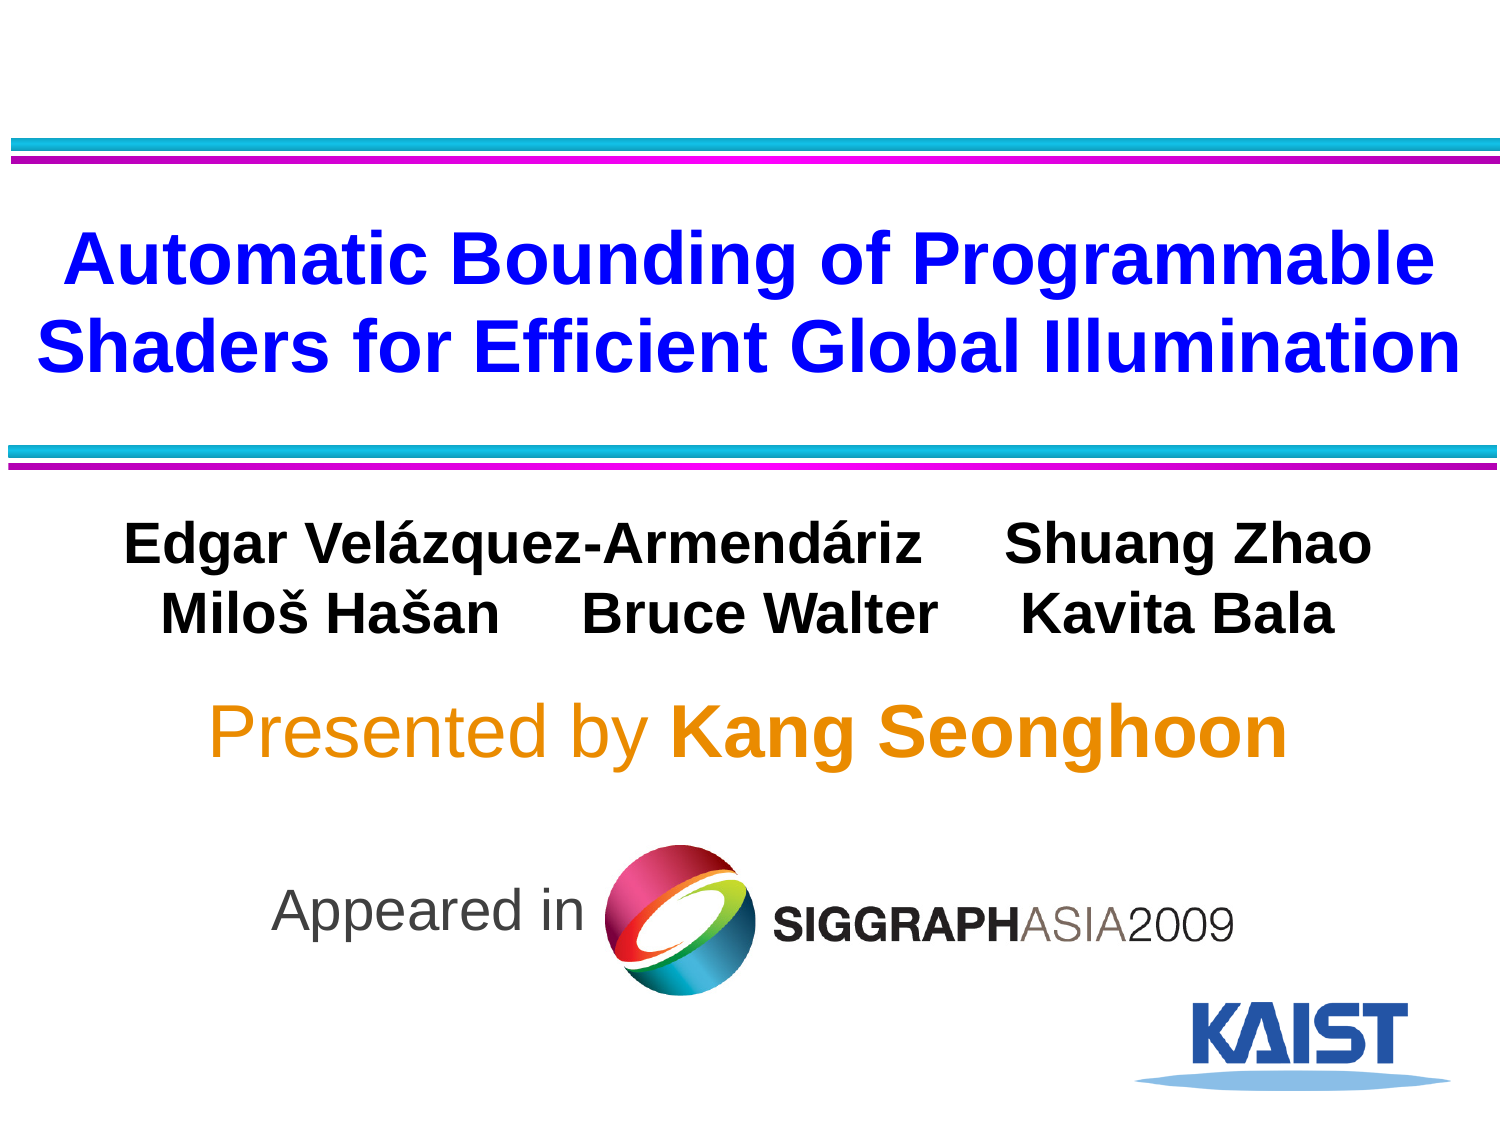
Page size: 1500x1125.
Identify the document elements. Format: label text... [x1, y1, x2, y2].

text_box Automatic Bounding of Programmable Shaders for Efficient Global Illumination [0, 138, 1500, 462]
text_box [8, 444, 1498, 471]
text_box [10, 138, 1500, 164]
text_box Edgar Velázquez-Armendáriz Shuang Zhao Miloš Hašan Bruce Walter Kavita Bala Presented by Kang Seonghoon Appeared in SIGGRAPH ASIA 2009 [0, 497, 1498, 950]
picture [605, 845, 1233, 996]
picture [1134, 1002, 1451, 1091]
